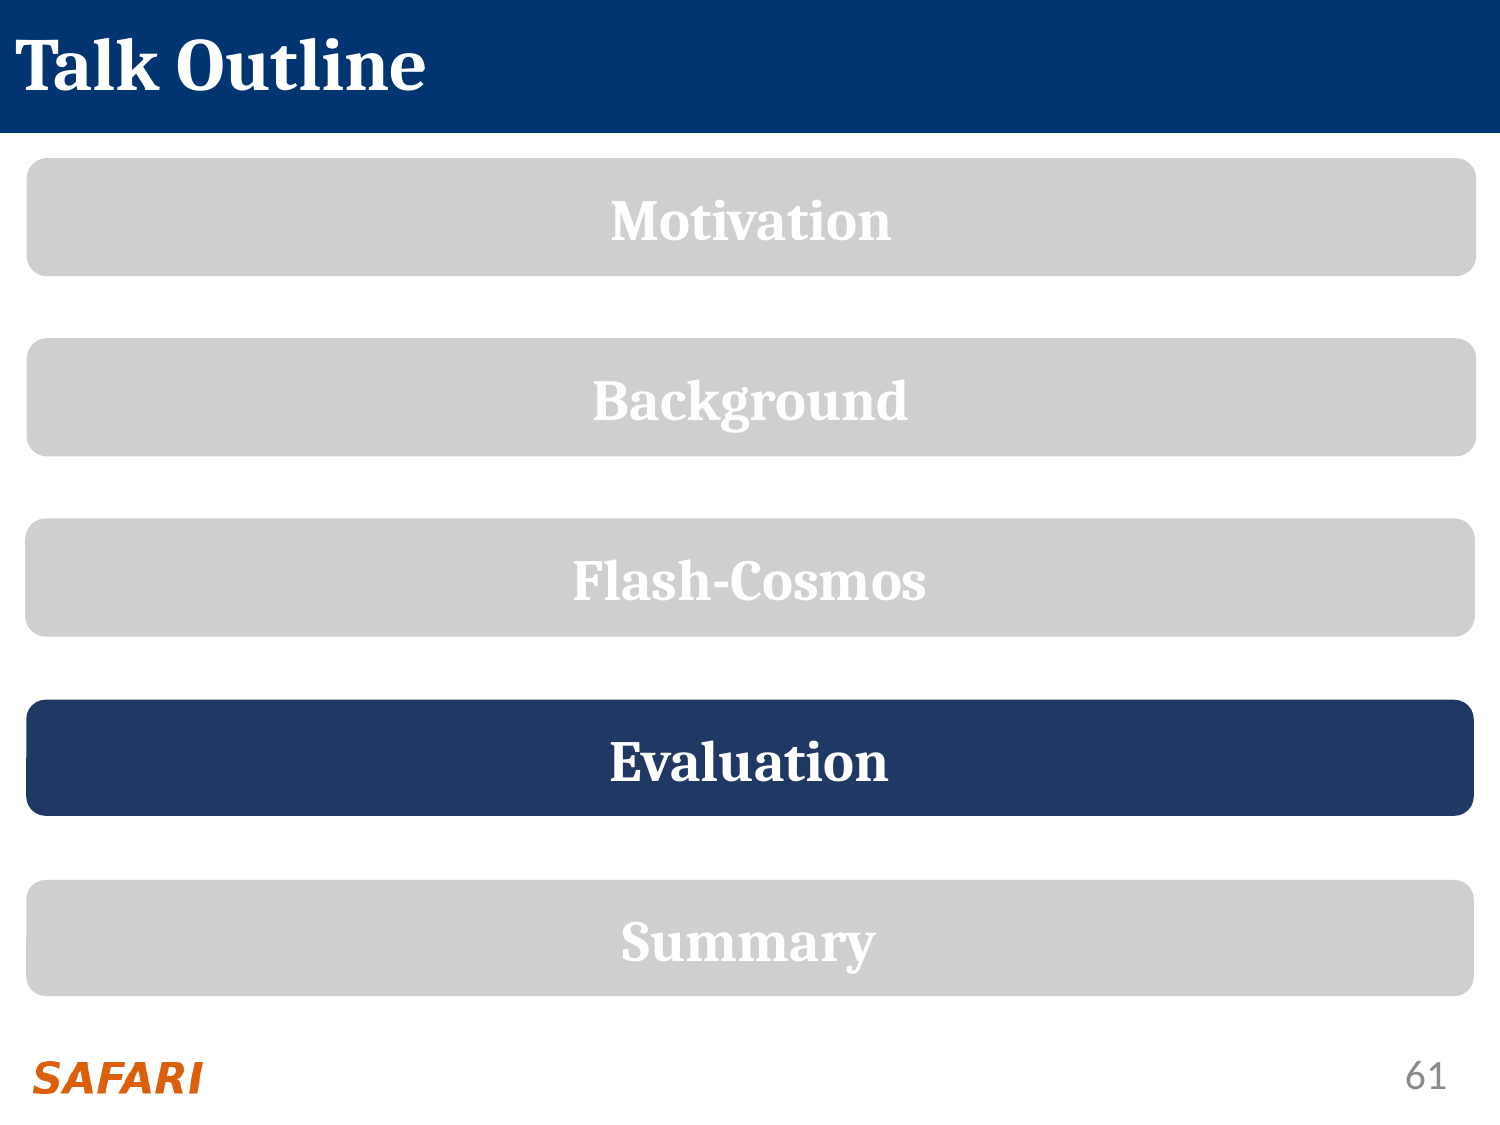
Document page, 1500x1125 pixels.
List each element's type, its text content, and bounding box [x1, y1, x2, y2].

text_box Flash-Cosmos [25, 518, 1475, 637]
text_box Motivation [26, 158, 1477, 277]
title Talk Outline [0, 0, 1500, 133]
text_box Background [26, 338, 1477, 457]
picture [31, 1052, 209, 1104]
text_box Summary [25, 878, 1475, 998]
text_box Evaluation [25, 698, 1475, 817]
